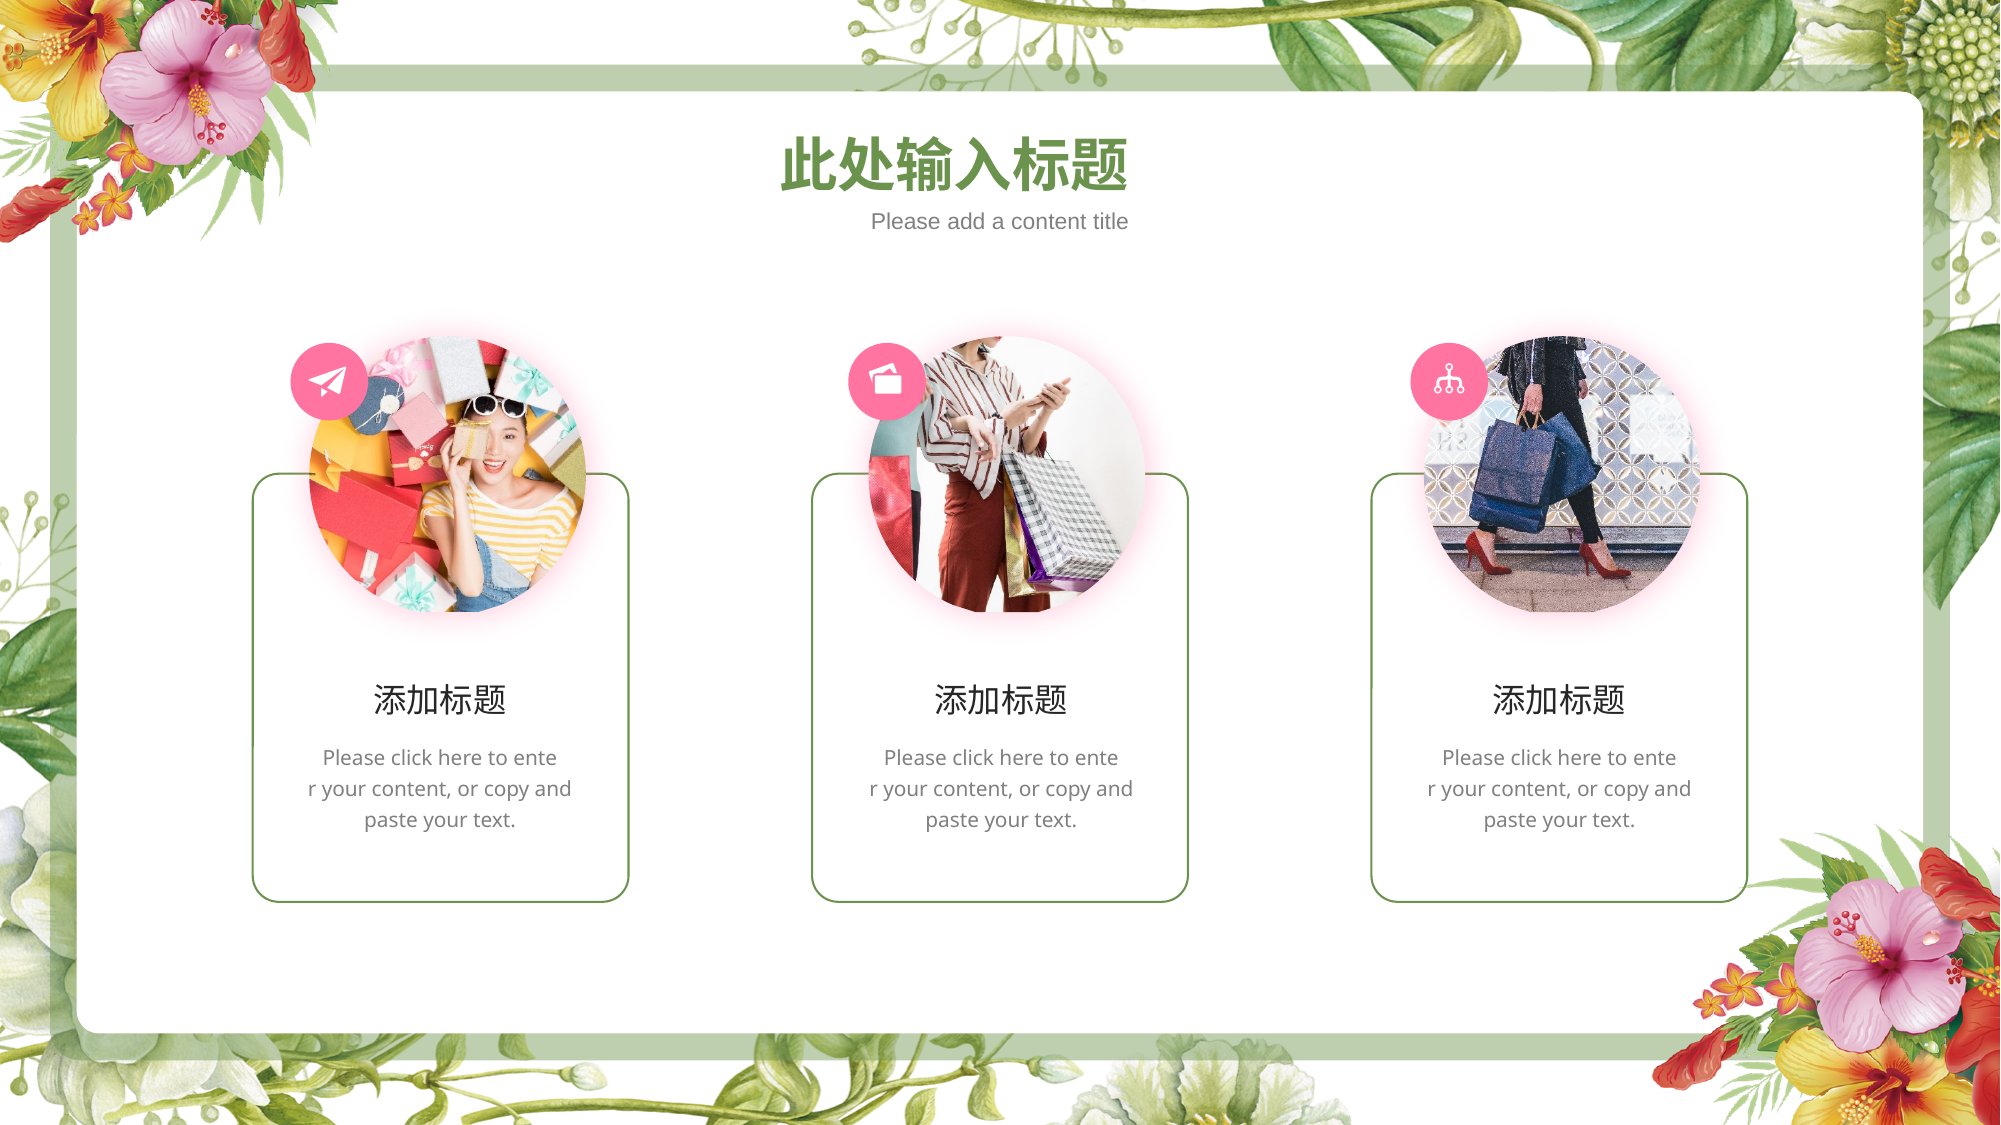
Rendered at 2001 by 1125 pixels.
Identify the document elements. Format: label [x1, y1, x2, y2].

picture [1627, 806, 2000, 1125]
picture [868, 336, 1146, 613]
text_box [268, 676, 612, 839]
picture [309, 336, 586, 612]
text_box [49, 64, 1950, 1061]
text_box [829, 676, 1174, 839]
text_box [868, 362, 902, 394]
picture [1423, 336, 1700, 613]
text_box [764, 120, 1236, 270]
picture [0, 361, 1413, 1125]
picture [797, 0, 2000, 640]
text_box [1387, 676, 1732, 839]
picture [0, 0, 346, 254]
